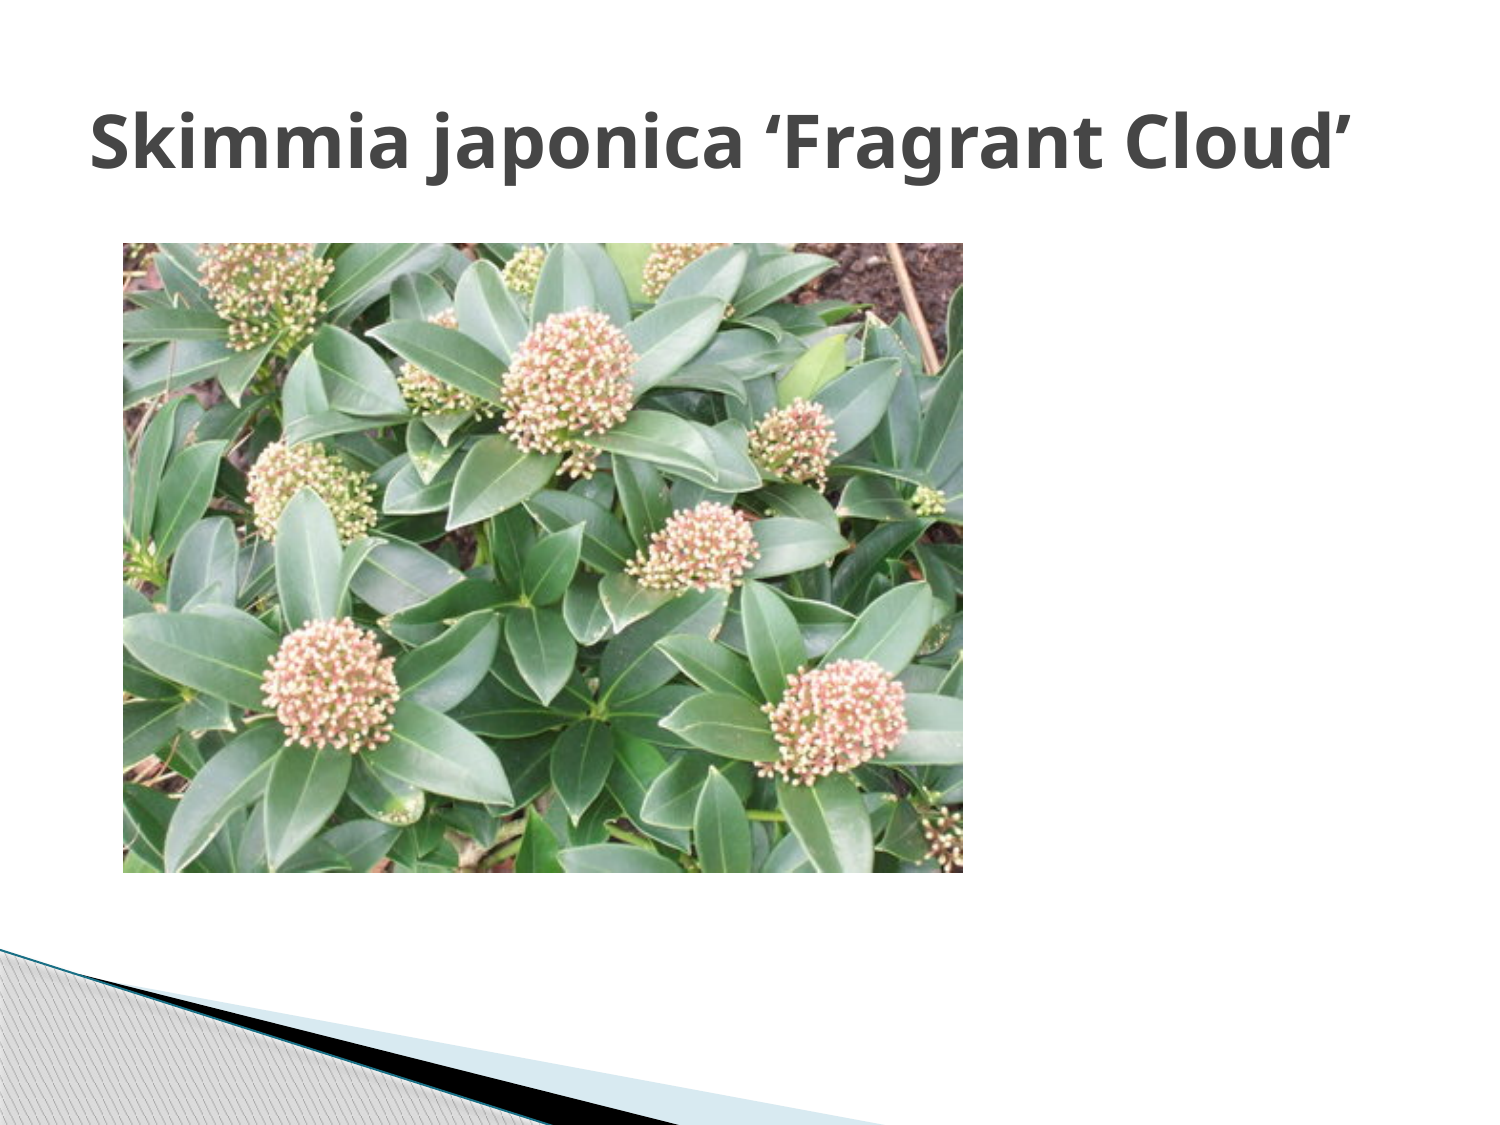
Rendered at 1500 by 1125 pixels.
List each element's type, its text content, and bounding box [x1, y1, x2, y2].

picture [123, 243, 963, 873]
title Skimmia japonica ‘Fragrant Cloud’ [75, 45, 1425, 233]
